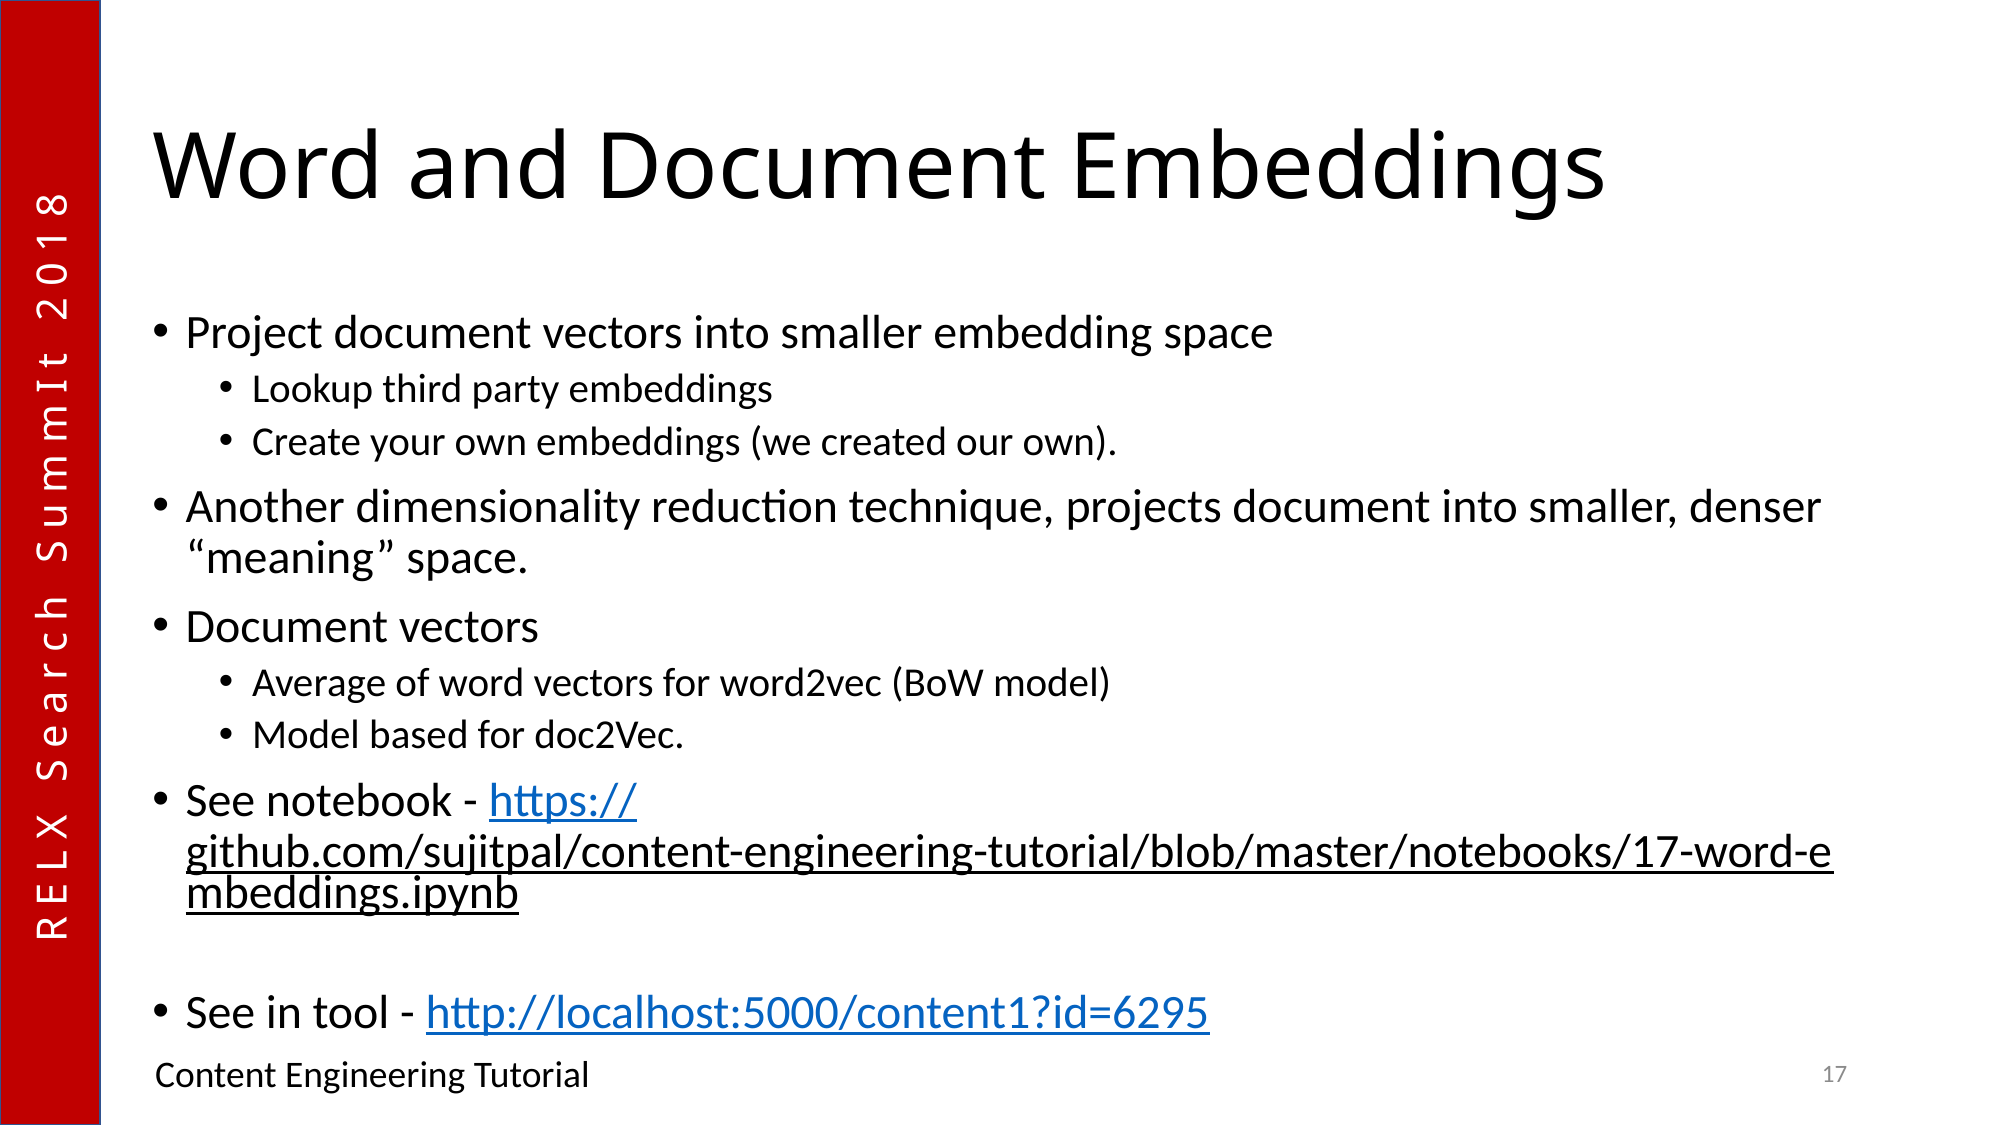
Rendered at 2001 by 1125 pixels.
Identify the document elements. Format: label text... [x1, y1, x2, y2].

title Word and Document Embeddings [137, 59, 1863, 278]
list Project document vectors into smaller embedding space Lookup third party embeddings Create your own embeddings (we created our own). Another dimensionality reduction technique, projects document into smaller, denser “meaning” space. Document vectors Average of word vectors for word2vec (BoW model) Model based for doc2Vec. See notebook - https://github.com/sujitpal/content-engineering-tutorial/blob/master/notebooks/17-word-embeddings.ipynb See in tool - http://localhost:5000/content1?id=6295 [137, 299, 1863, 1014]
slide_number 17 [1412, 1042, 1863, 1103]
footer Content Engineering Tutorial [140, 1042, 816, 1103]
